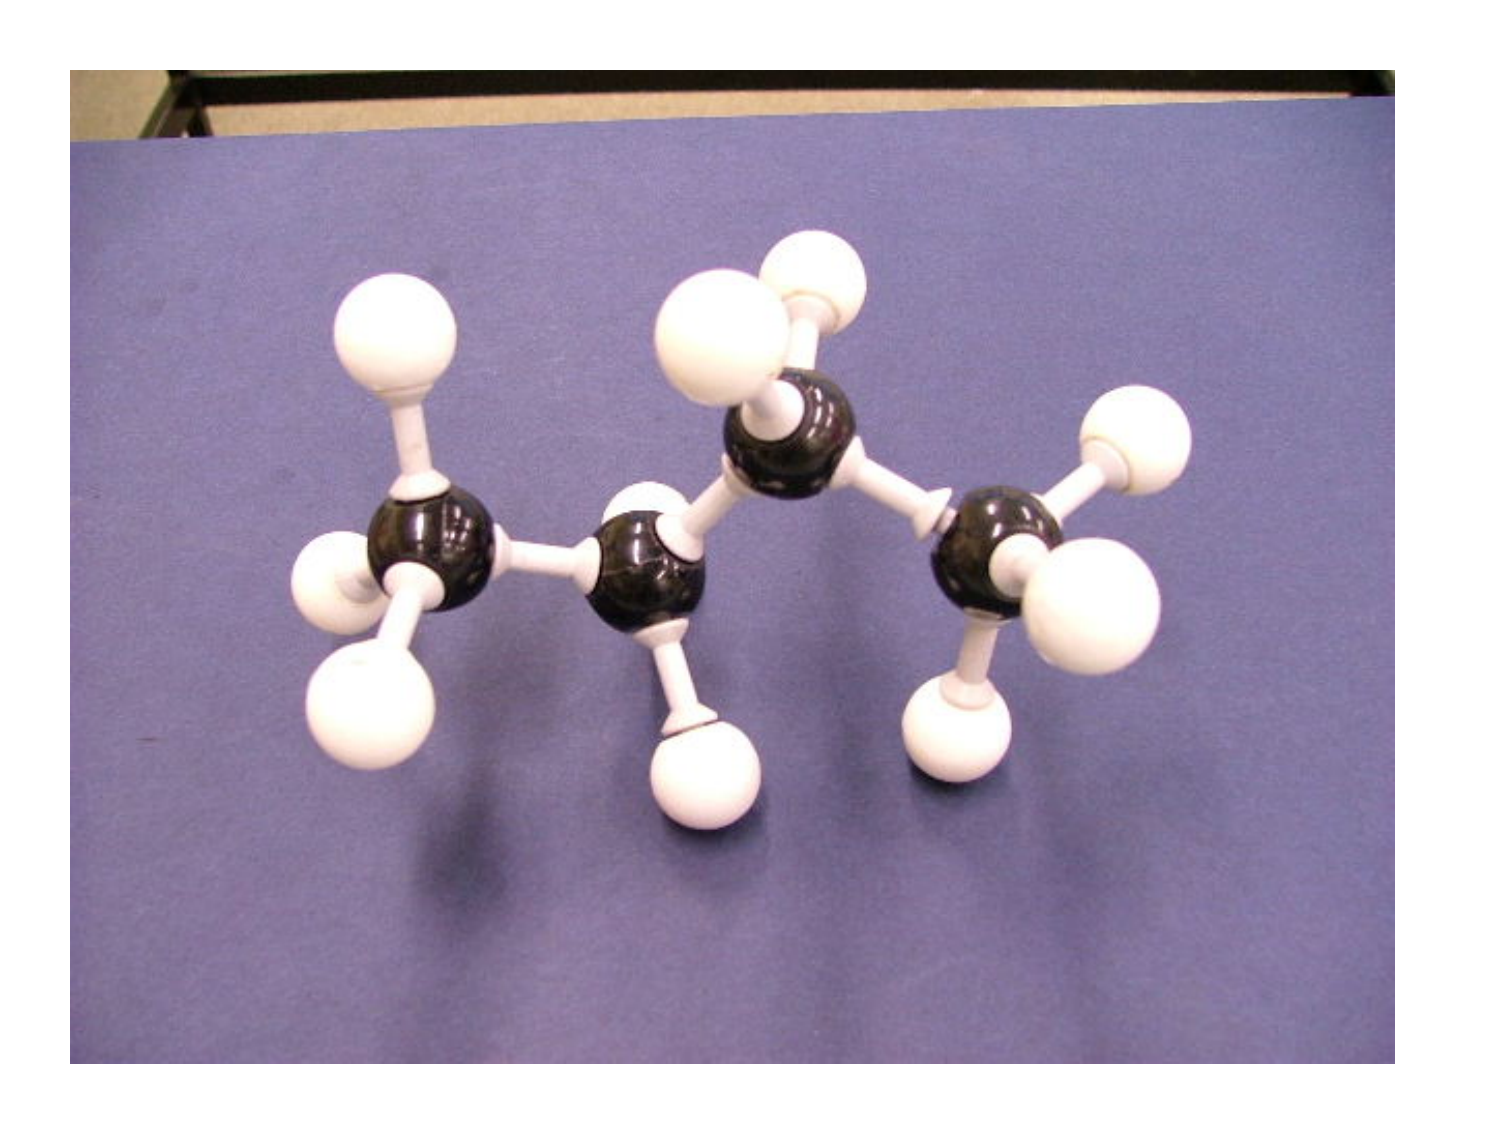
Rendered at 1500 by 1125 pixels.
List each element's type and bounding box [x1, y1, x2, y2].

list [70, 70, 1395, 1064]
